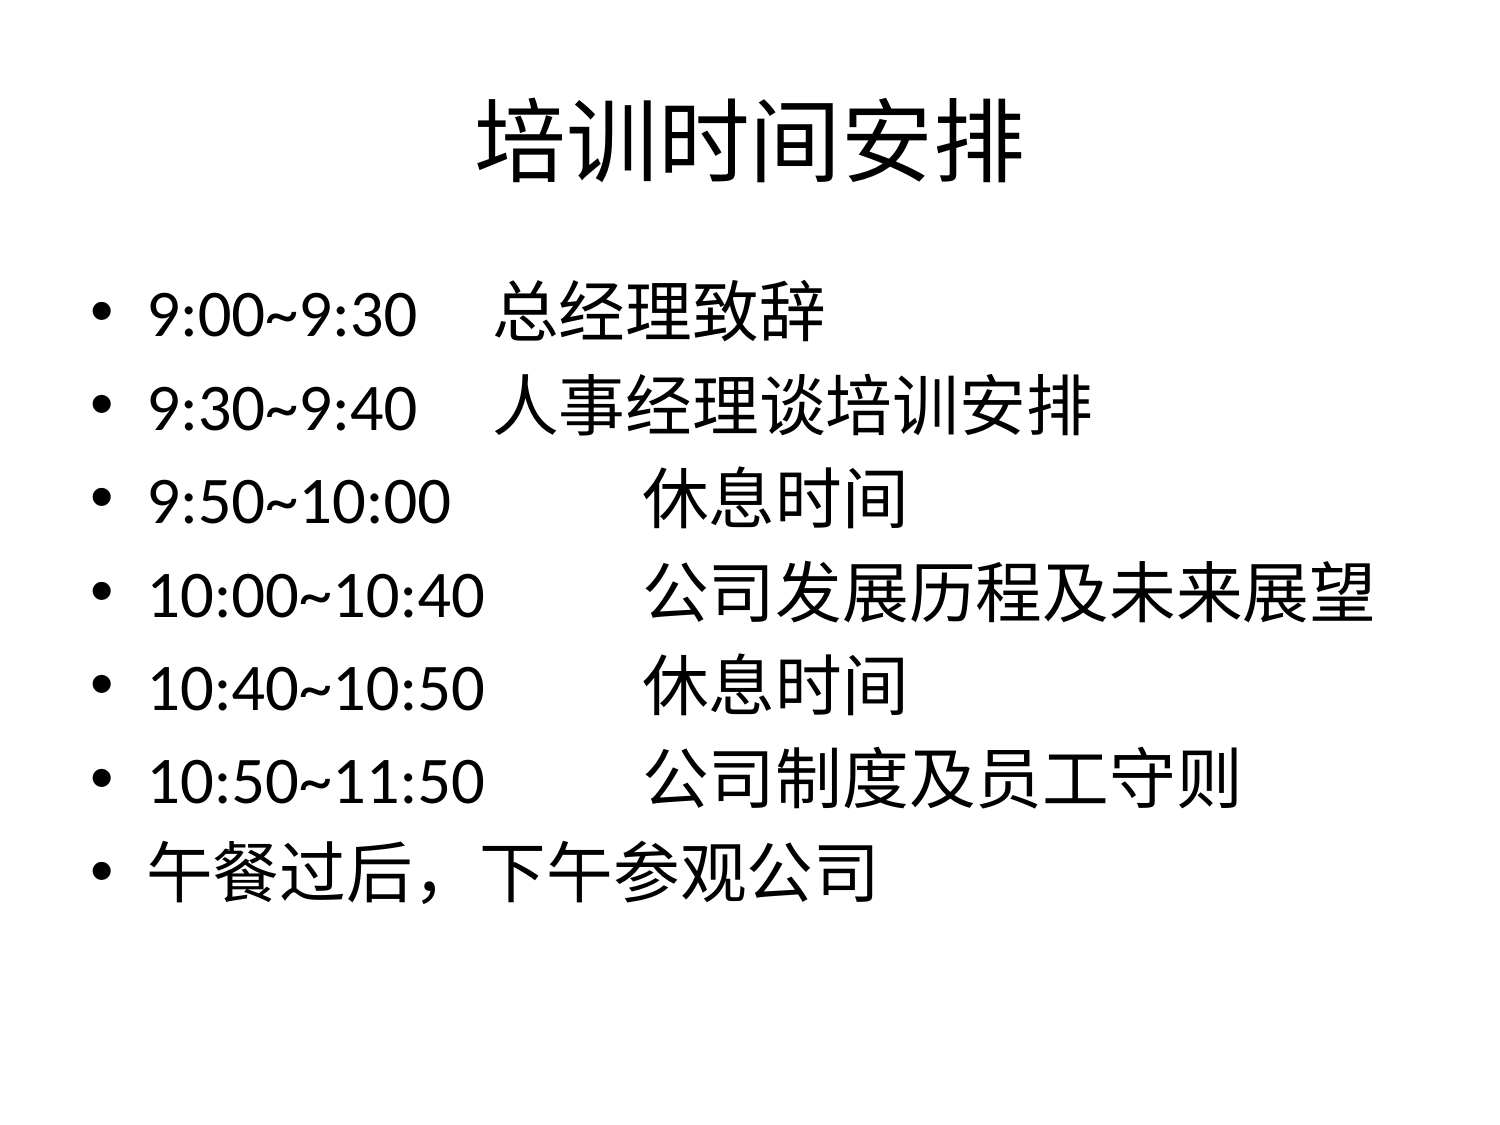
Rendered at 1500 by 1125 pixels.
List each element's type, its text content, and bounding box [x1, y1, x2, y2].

title 培训时间安排 [75, 45, 1425, 233]
list 9:00~9:30 总经理致辞 9:30~9:40 人事经理谈培训安排 9:50~10:00 休息时间 10:00~10:40 公司发展历程及未来展望 10:40~10:50 休息时间 10:50~11:50 公司制度及员工守则 午餐过后，下午参观公司 [75, 262, 1425, 1005]
